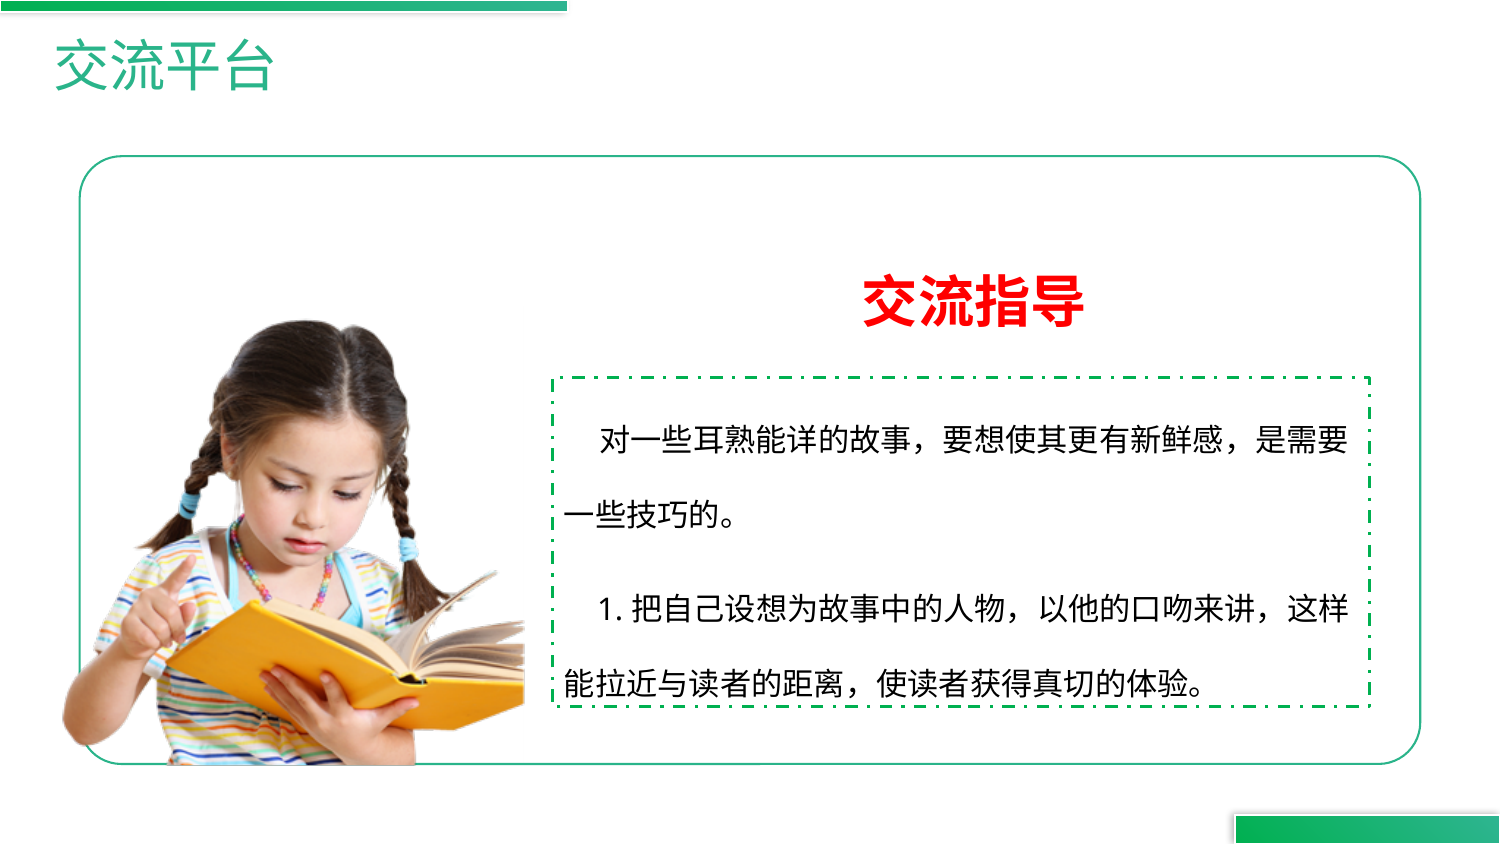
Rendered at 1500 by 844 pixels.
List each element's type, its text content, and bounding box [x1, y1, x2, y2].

text_box 交流指导 [837, 260, 1112, 340]
list 交流平台 [41, 32, 382, 94]
picture [41, 300, 526, 767]
text_box 对一些耳熟能详的故事，要想使其更有新鲜感，是需要一些技巧的。 1.把自己设想为故事中的人物，以他的口吻来讲，这样能拉近与读者的距离，使读者获得真切的体验。 [552, 377, 1370, 707]
